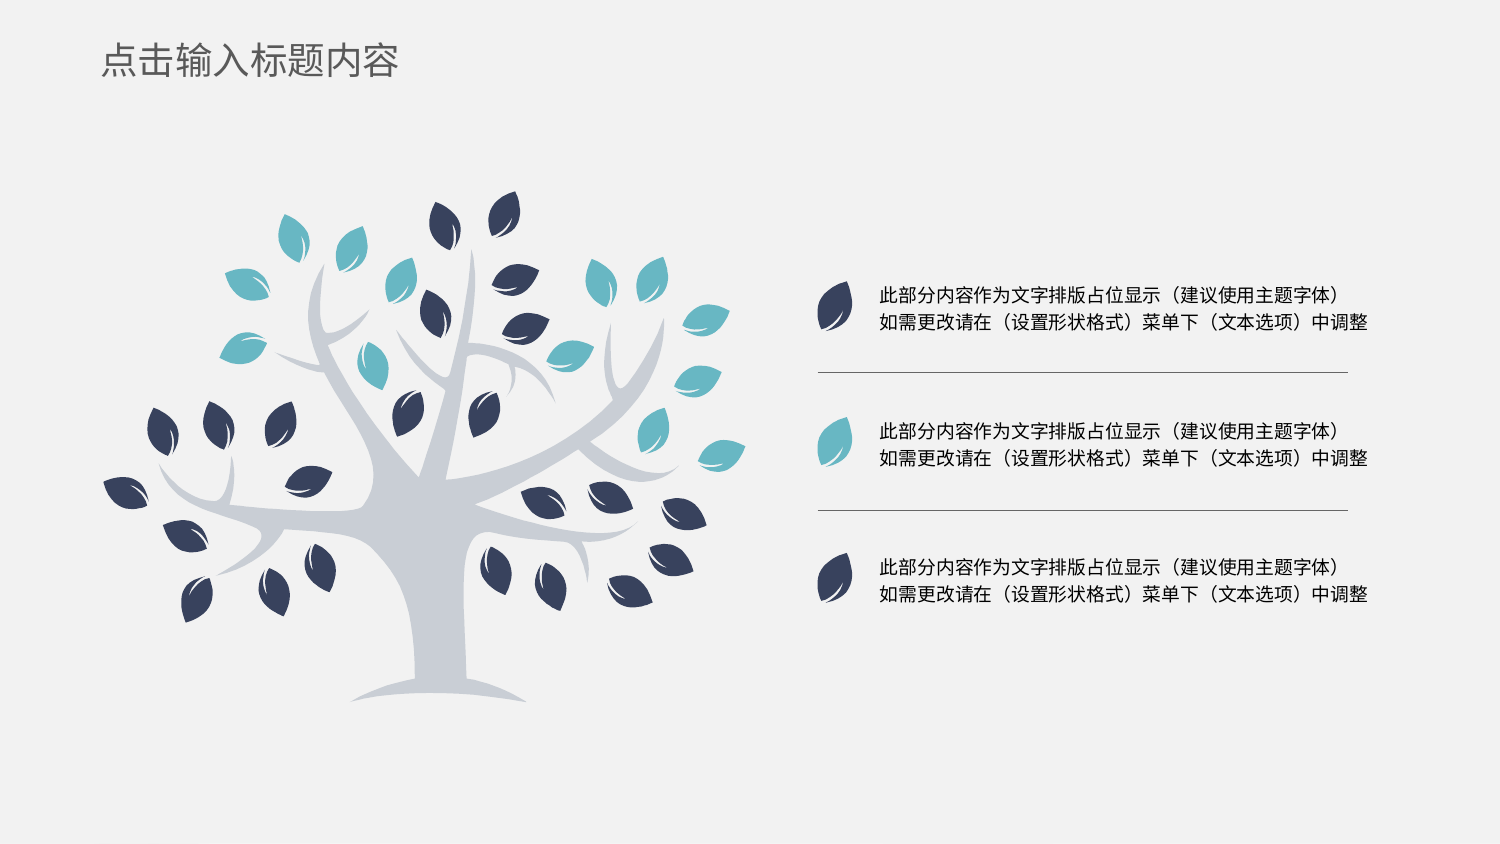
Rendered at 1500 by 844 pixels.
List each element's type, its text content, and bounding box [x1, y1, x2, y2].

text_box 点击输入标题内容 [100, 28, 450, 91]
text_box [817, 268, 1394, 616]
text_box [102, 190, 746, 703]
